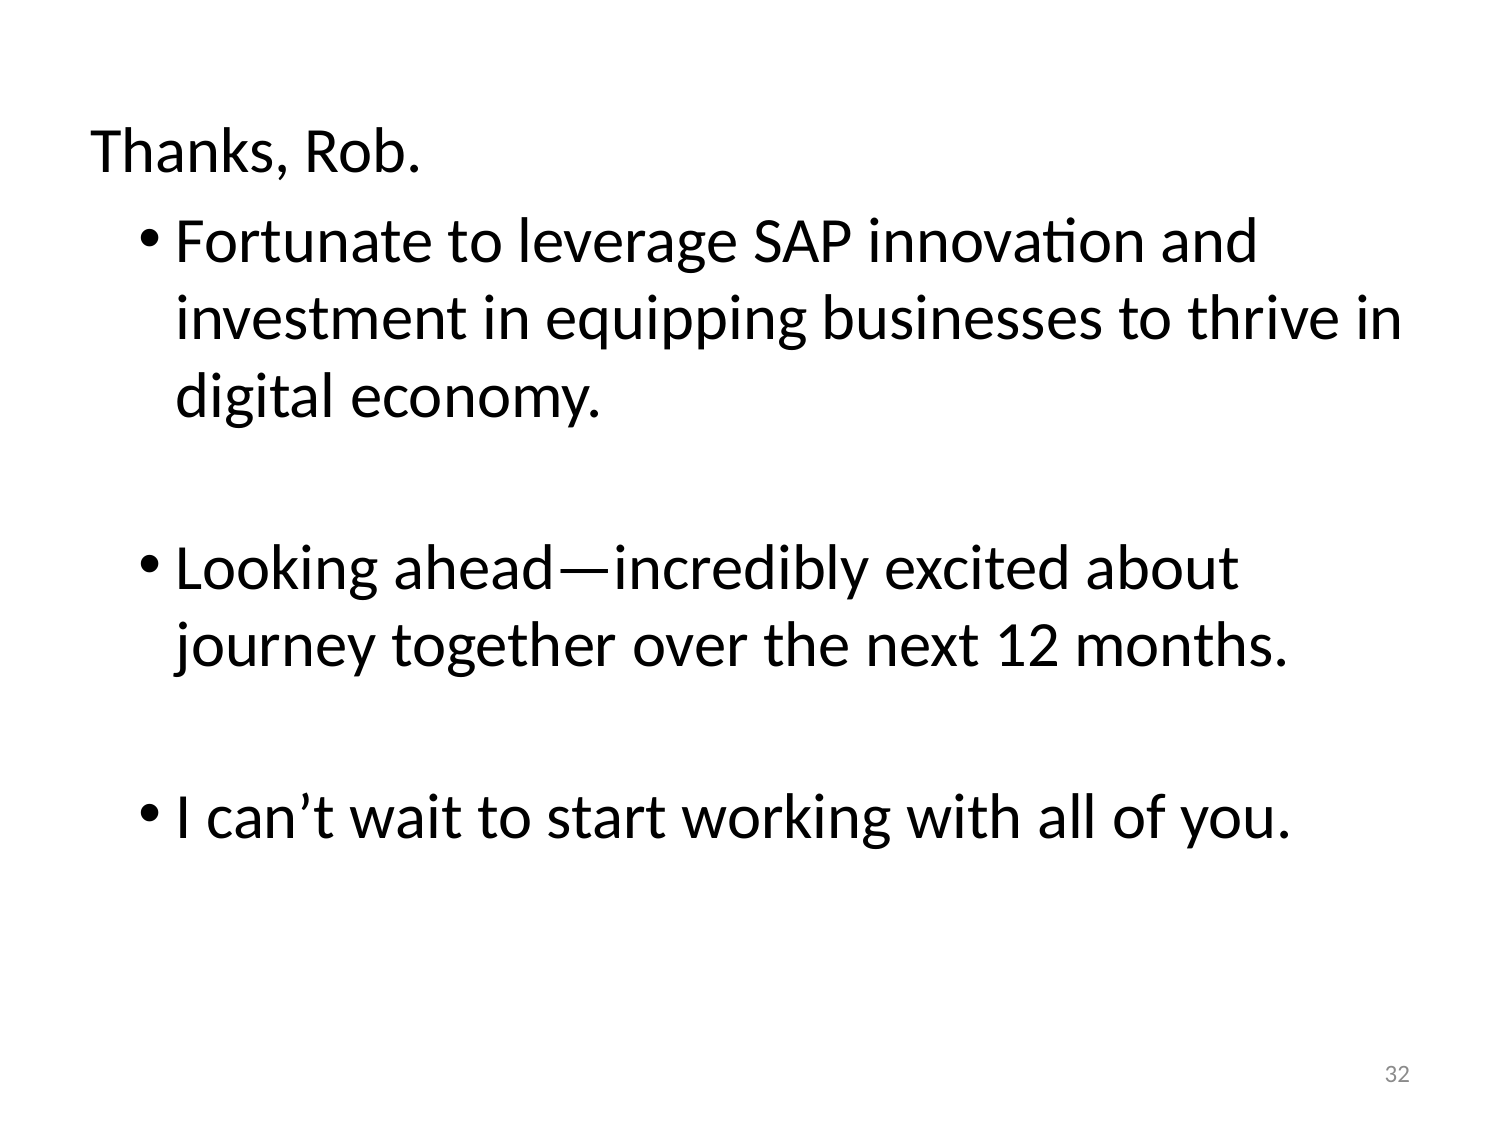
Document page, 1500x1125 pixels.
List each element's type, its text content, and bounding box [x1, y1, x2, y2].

list Thanks, Rob. Fortunate to leverage SAP innovation and investment in equipping businesses to thrive in digital economy. Looking ahead—incredibly excited about journey together over the next 12 months. I can’t wait to start working with all of you. [75, 100, 1470, 1103]
slide_number 32 [1074, 1042, 1425, 1103]
